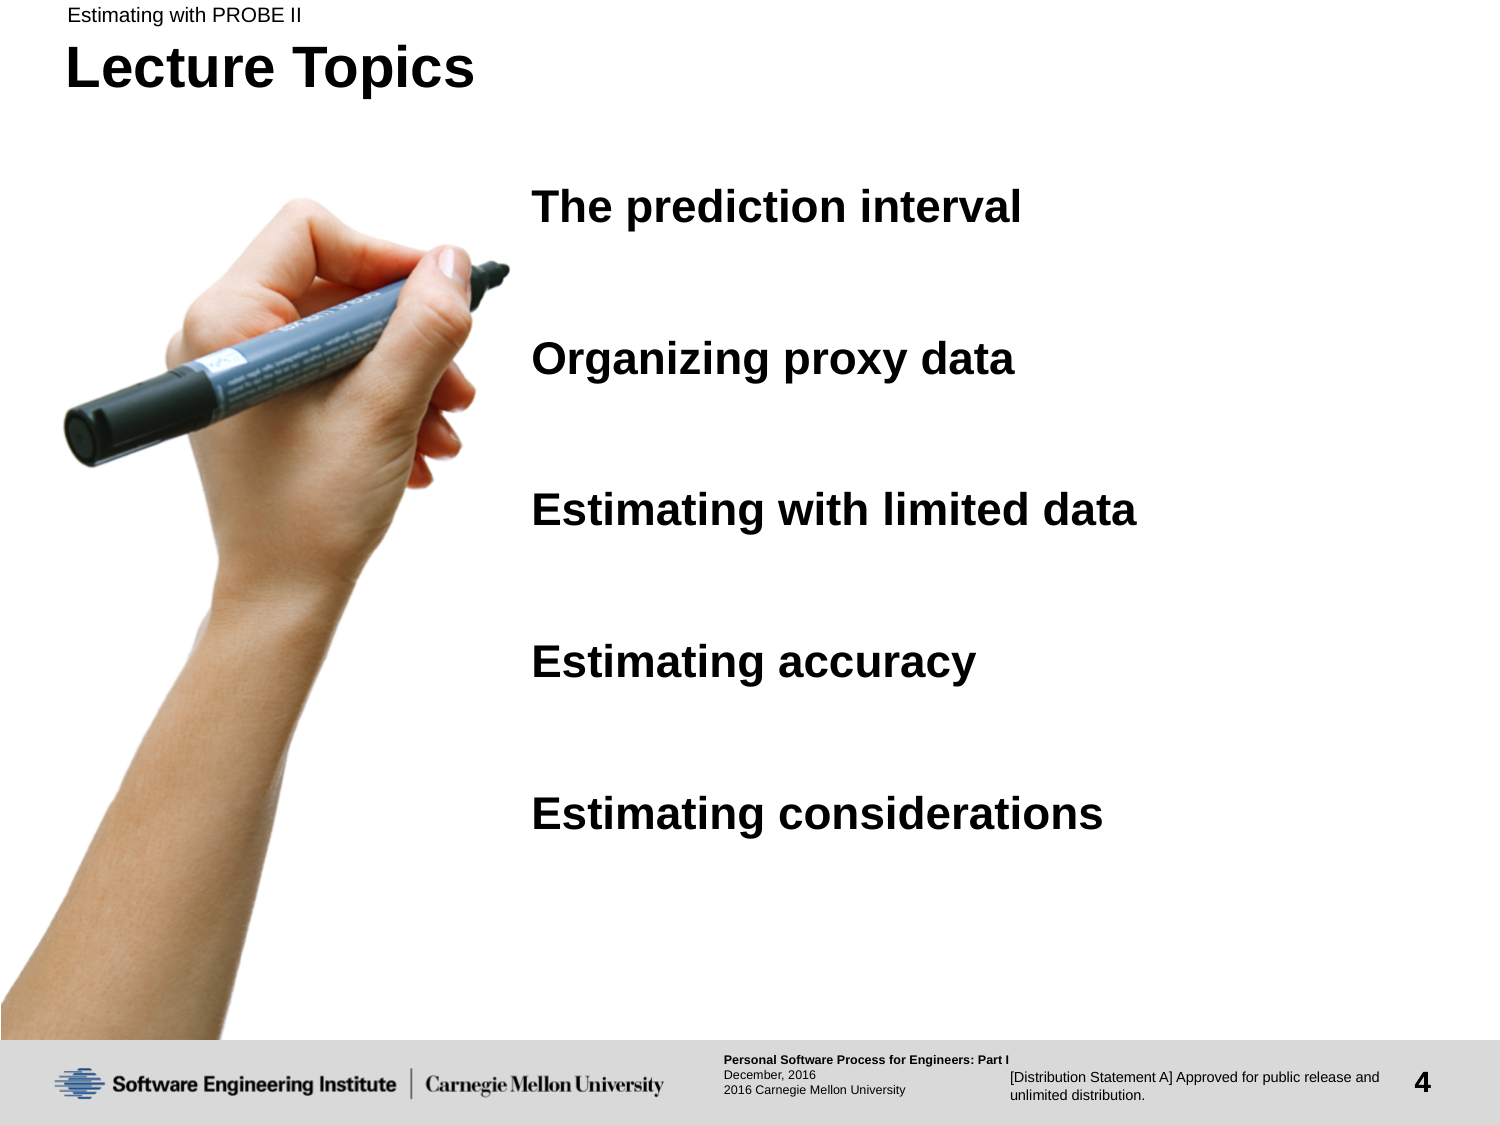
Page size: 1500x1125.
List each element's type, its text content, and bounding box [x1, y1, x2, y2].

list The prediction interval Organizing proxy data Estimating with limited data Estimating accuracy Estimating considerations [531, 176, 1432, 1000]
picture [1, 180, 532, 1040]
text_box Estimating with PROBE II [67, 1, 752, 27]
picture [46, 1061, 673, 1104]
title Lecture Topics [65, 37, 1313, 148]
